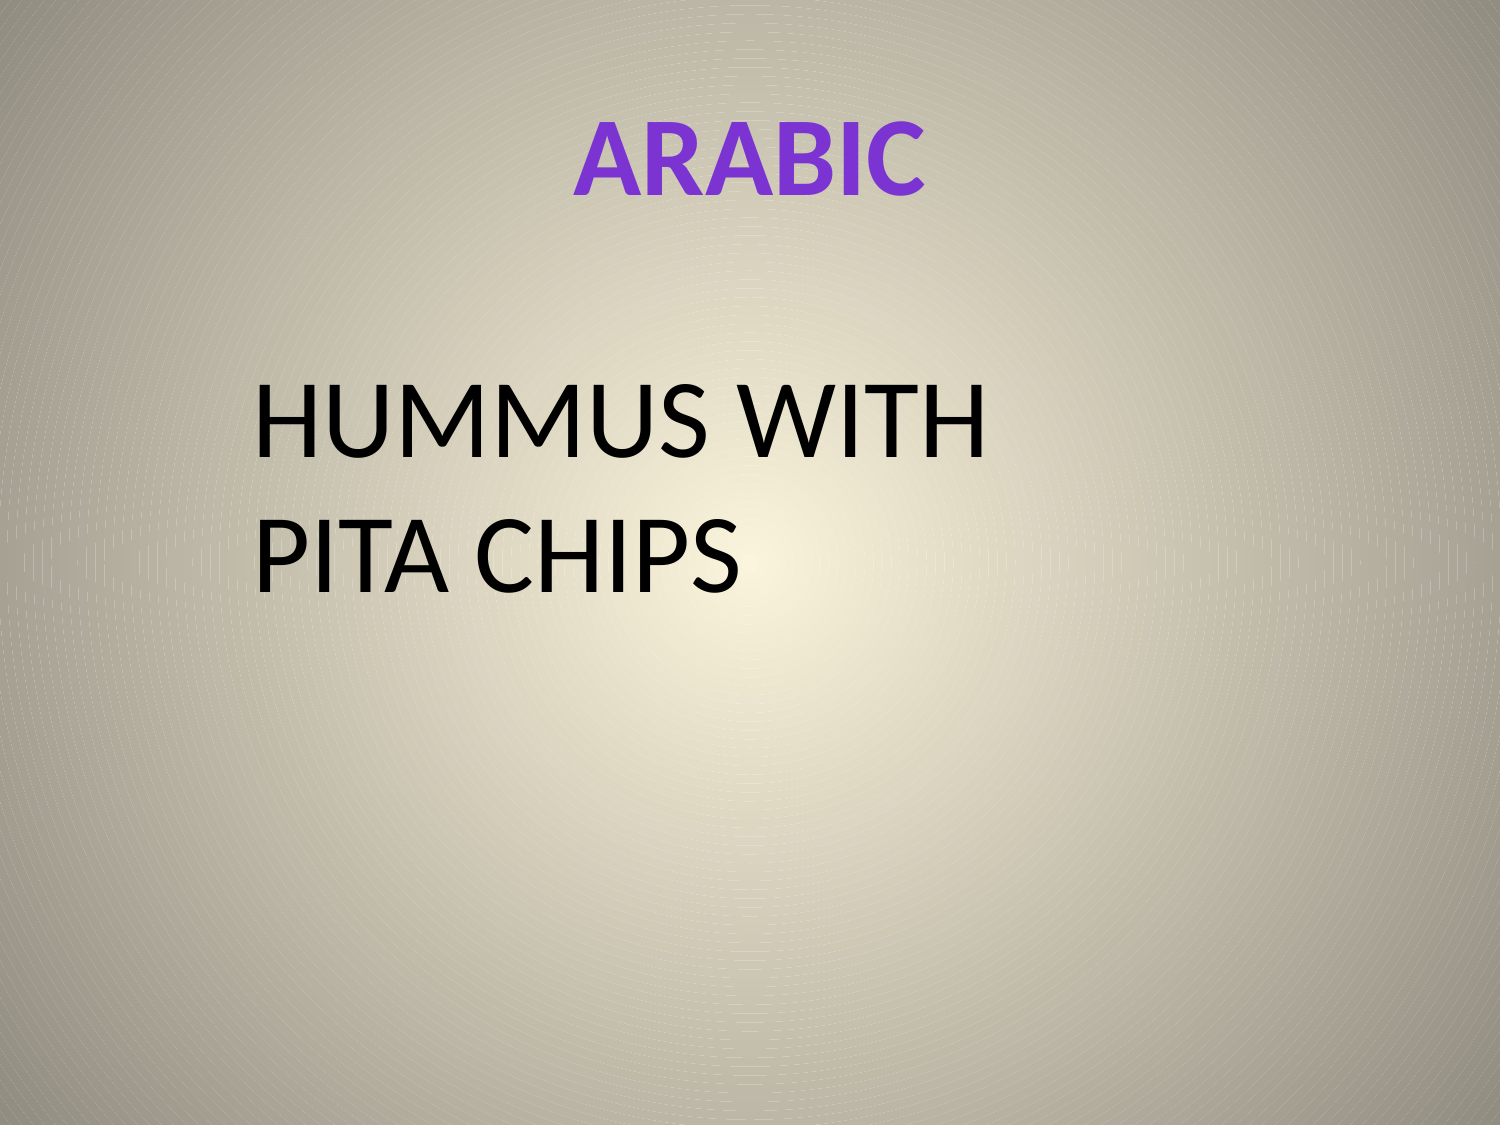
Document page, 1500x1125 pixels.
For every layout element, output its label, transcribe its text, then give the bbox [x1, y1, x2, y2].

text_box HUMMUS WITH PITA CHIPS [237, 337, 1188, 758]
text_box ARABIC [556, 74, 943, 225]
